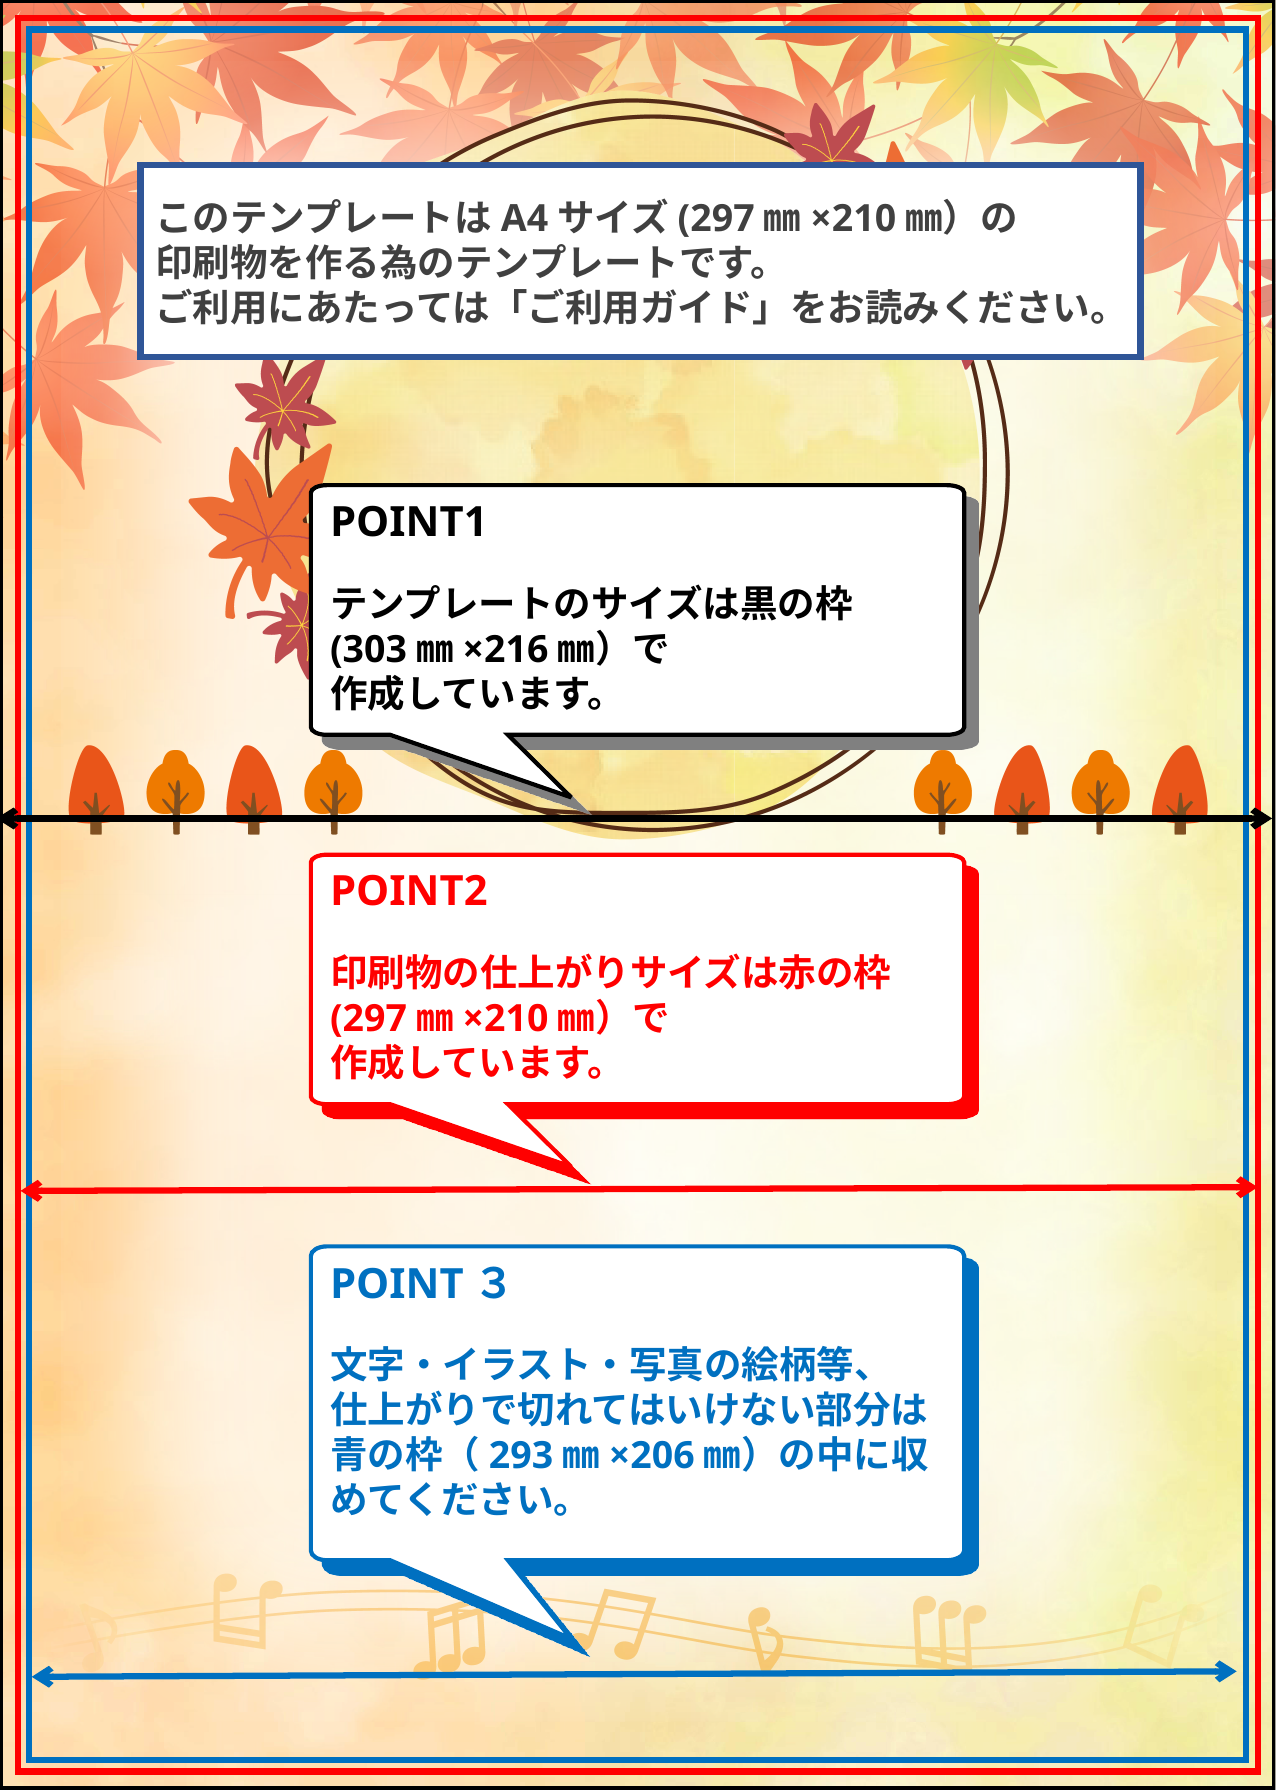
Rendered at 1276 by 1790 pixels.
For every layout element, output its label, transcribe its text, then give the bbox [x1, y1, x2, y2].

text_box このテンプレートはA4サイズ(297㎜×210㎜）の 印刷物を作る為のテンプレートです。 ご利用にあたっては「ご利用ガイド」をお読みください。 [140, 164, 1142, 358]
text_box [17, 822, 1259, 1773]
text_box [20, 1187, 1258, 1191]
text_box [31, 1671, 1237, 1677]
text_box [28, 28, 1247, 815]
text_box [17, 17, 1259, 815]
text_box POINT1 テンプレートのサイズは黒の枠 (303㎜×216㎜）で 作成しています。 [310, 485, 965, 798]
text_box [28, 822, 1247, 1187]
text_box [0, 0, 1276, 1790]
text_box [28, 1191, 1247, 1761]
text_box POINT2 印刷物の仕上がりサイズは赤の枠(297㎜×210㎜）で 作成しています。 [310, 854, 965, 1167]
text_box POINT３ 文字・イラスト・写真の絵柄等、 仕上がりで切れてはいけない部分は 青の枠（293㎜×206㎜）の中に収めてください。 [310, 1246, 965, 1639]
